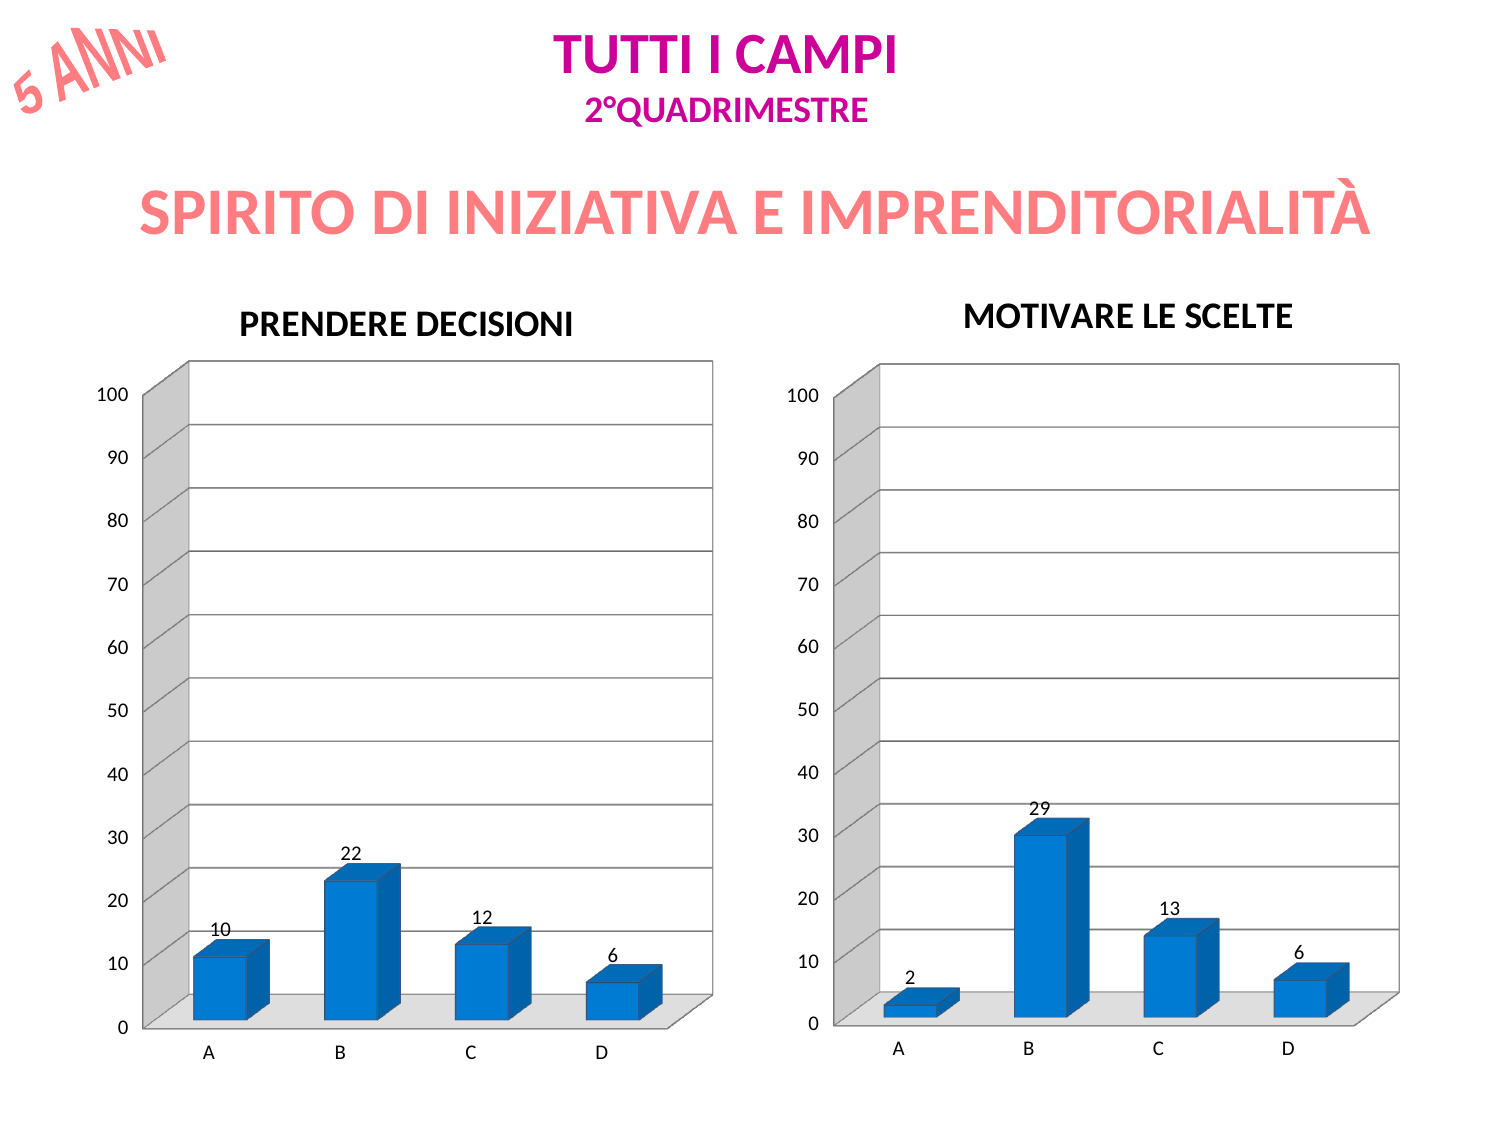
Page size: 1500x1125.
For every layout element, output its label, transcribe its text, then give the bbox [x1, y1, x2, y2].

text_box TUTTI I CAMPI 2°QUADRIMESTRE [538, 7, 915, 138]
chart [82, 257, 727, 1083]
text_box Spirito di iniziativa e imprenditorialità [64, 160, 1447, 256]
chart [773, 256, 1413, 1083]
